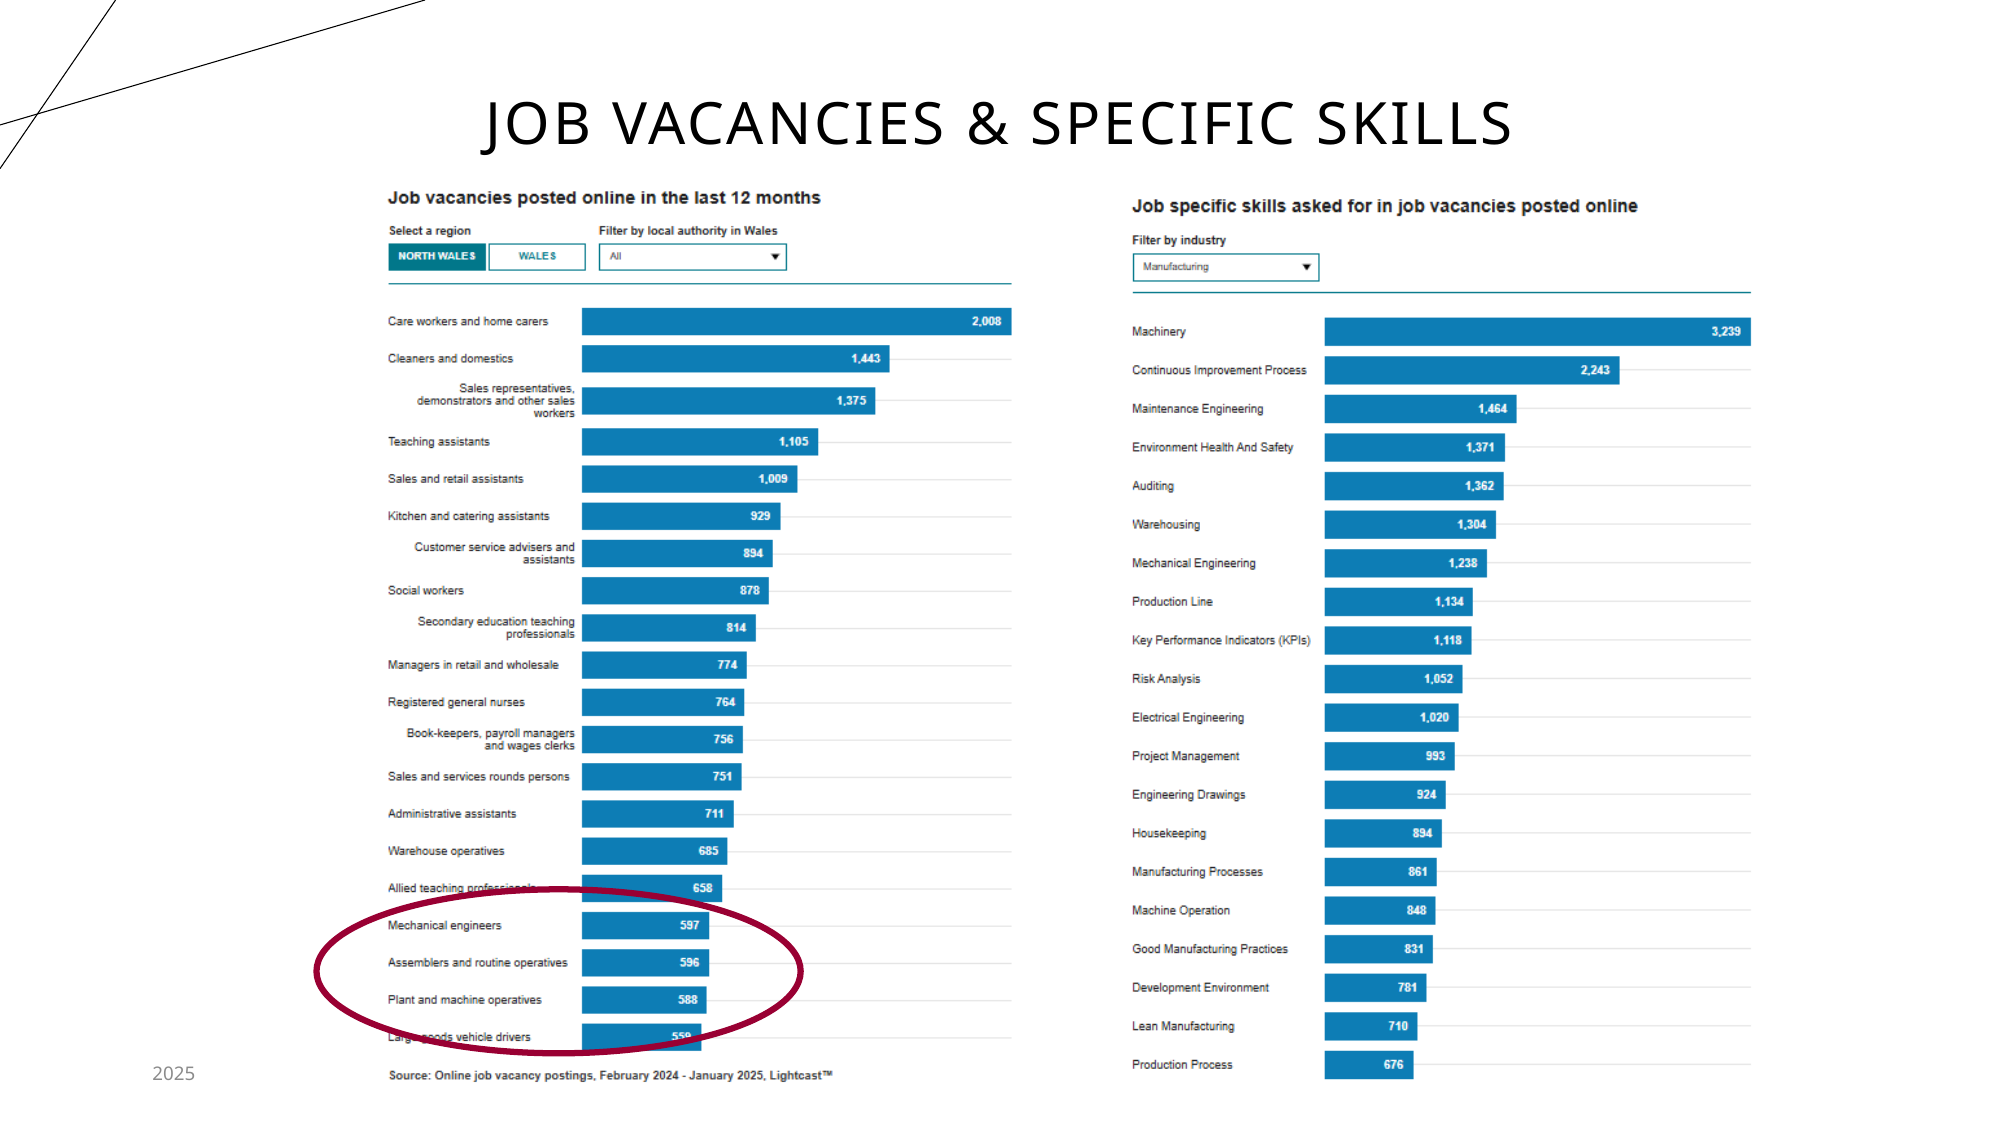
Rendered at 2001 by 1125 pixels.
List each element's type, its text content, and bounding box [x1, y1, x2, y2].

slide_number 2025 [137, 1042, 588, 1103]
title Job Vacancies & Specific Skills [137, 17, 1863, 235]
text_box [316, 184, 1026, 1087]
picture [1106, 184, 1782, 1087]
